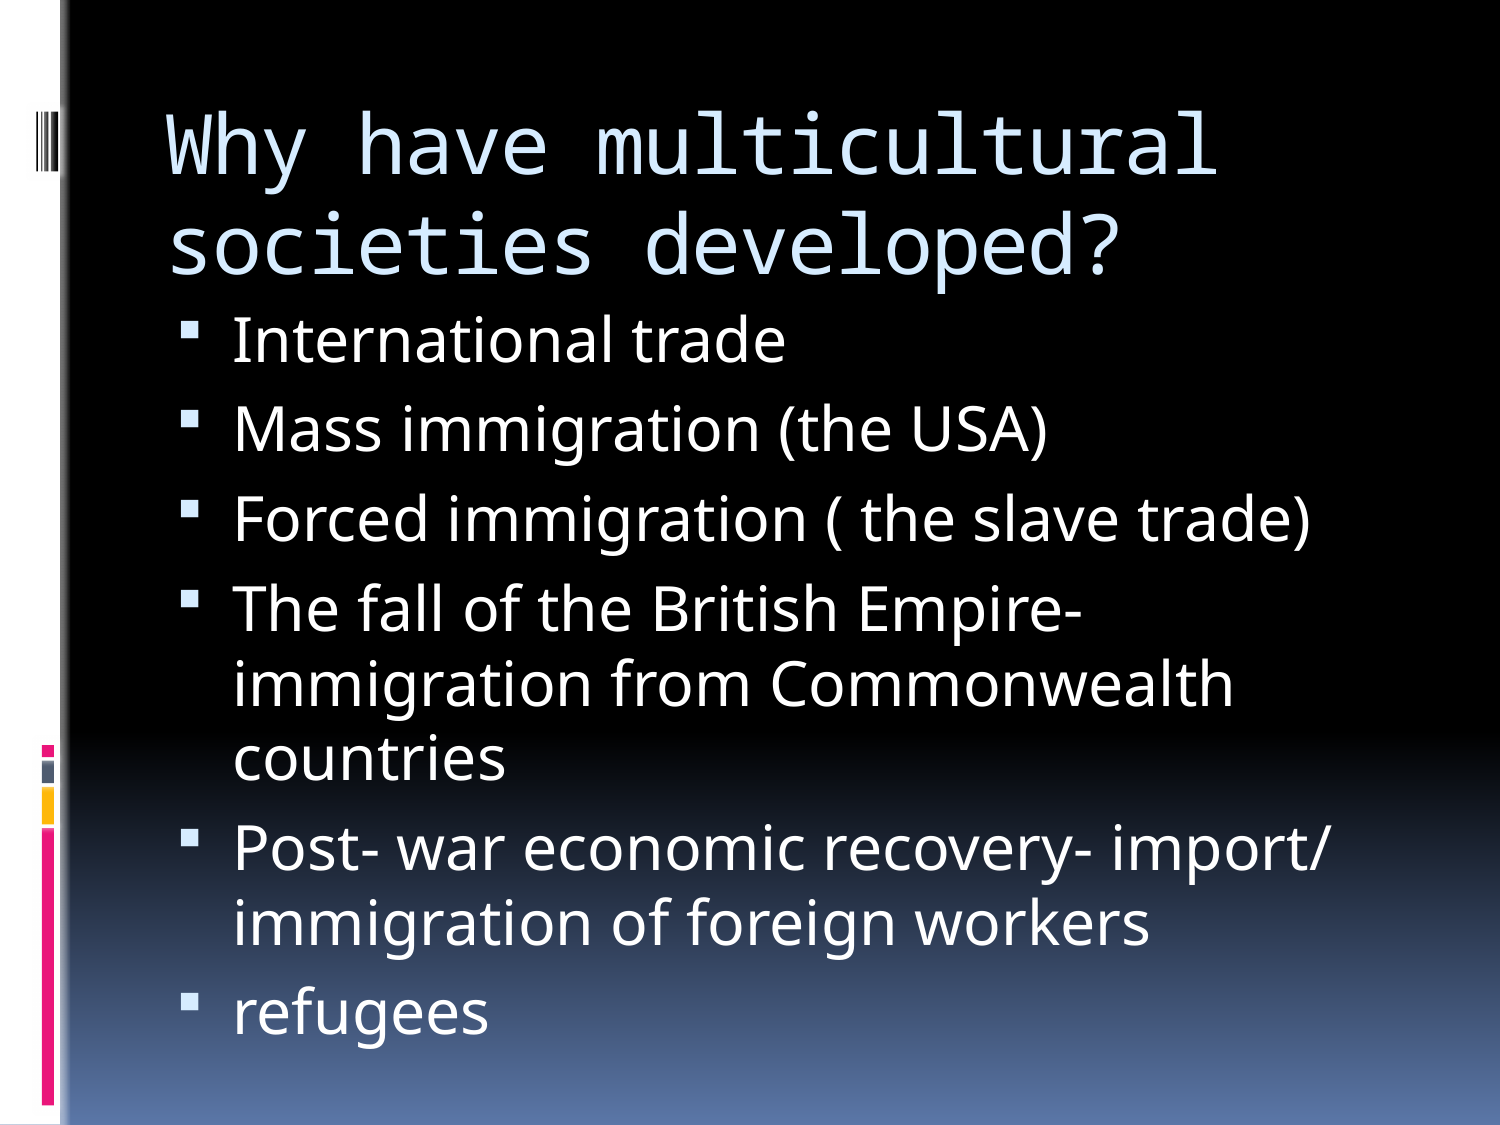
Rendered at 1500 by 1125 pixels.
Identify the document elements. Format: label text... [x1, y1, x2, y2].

list International trade Mass immigration (the USA) Forced immigration ( the slave trade) The fall of the British Empire- immigration from Commonwealth countries Post- war economic recovery- import/ immigration of foreign workers refugees [150, 292, 1425, 1043]
title Why have multicultural societies developed? [150, 83, 1425, 234]
